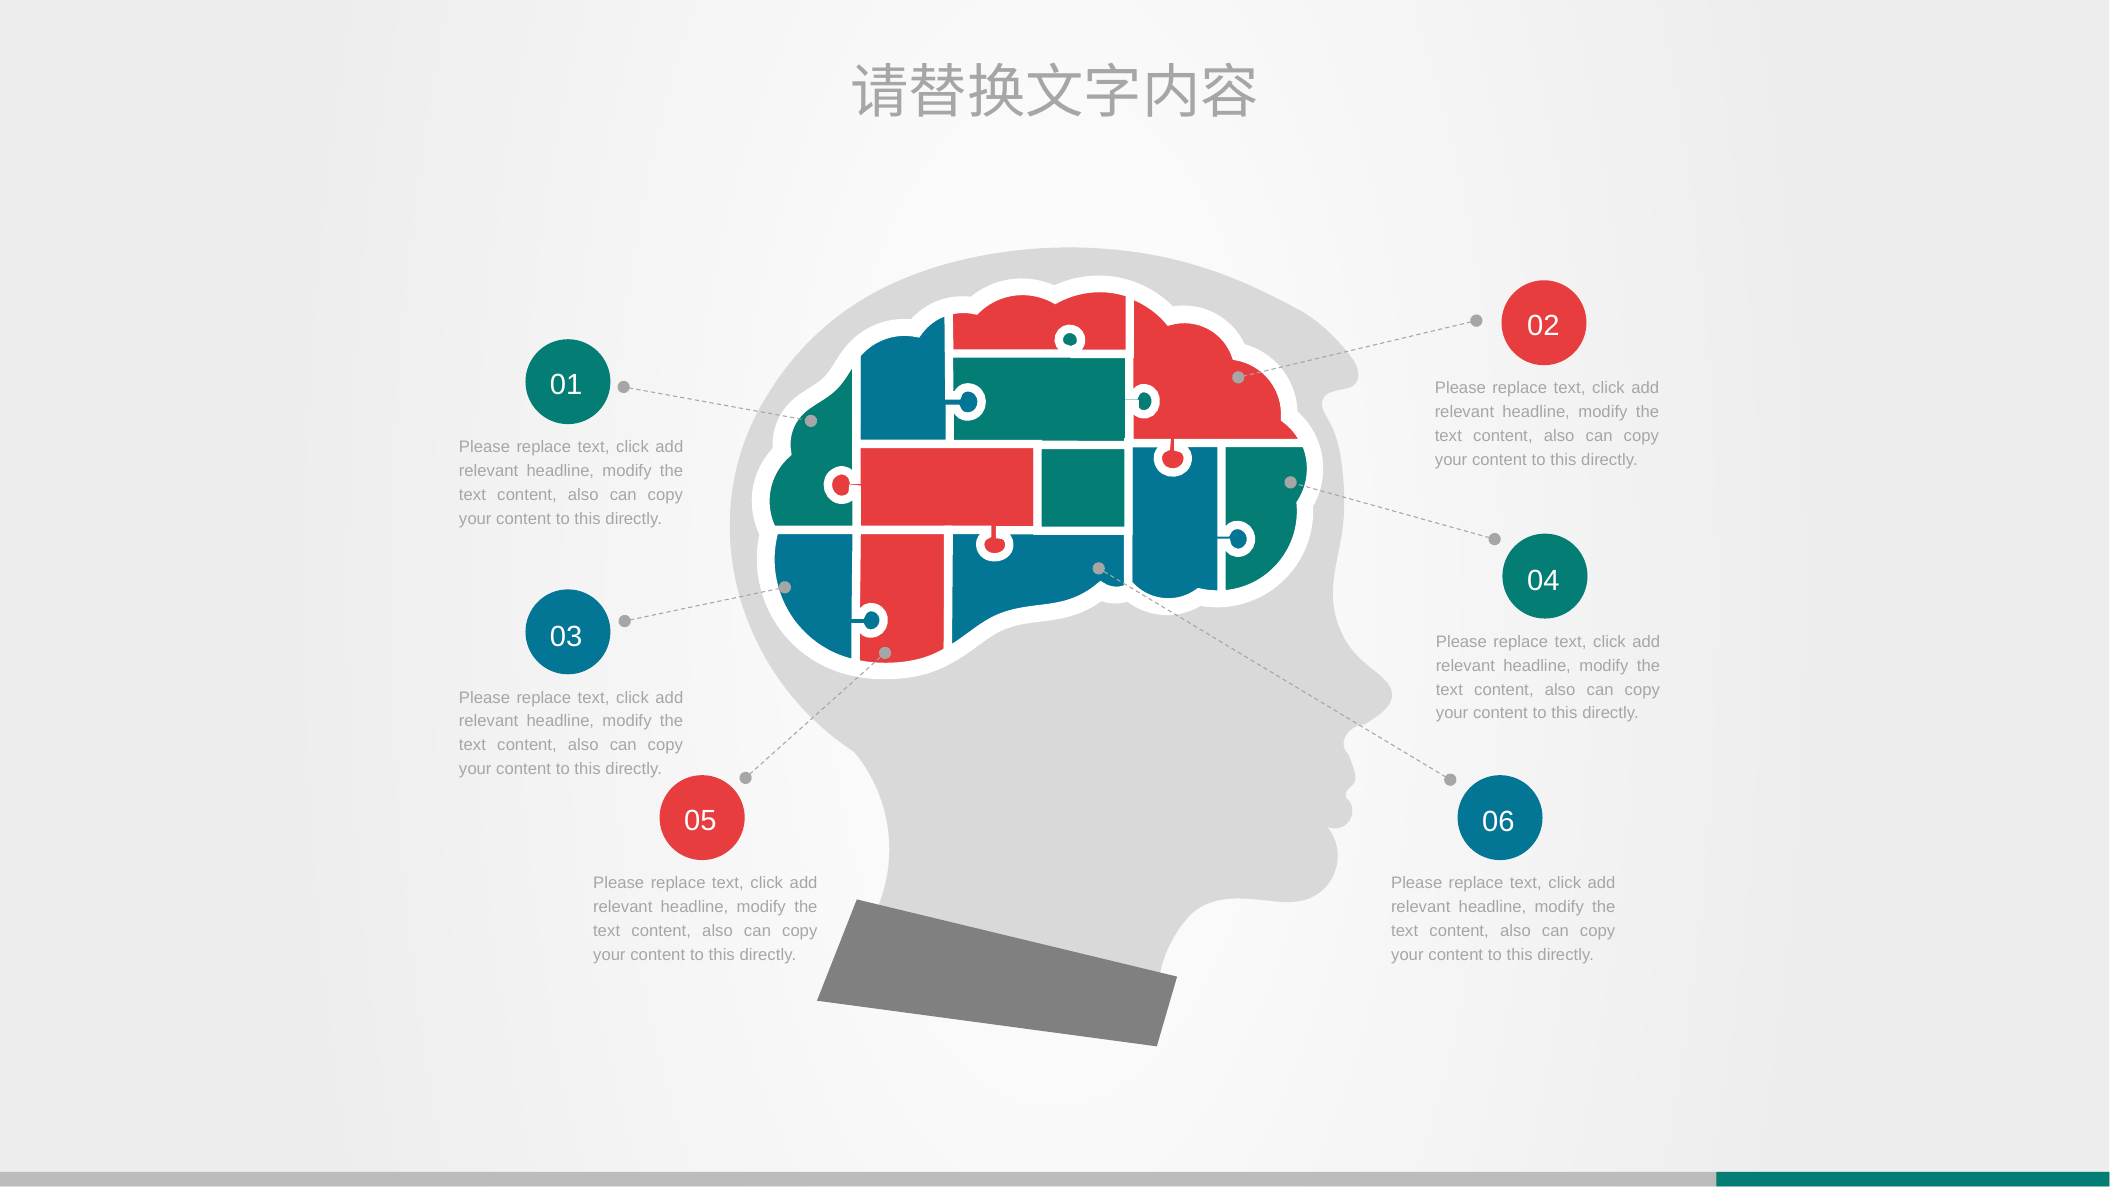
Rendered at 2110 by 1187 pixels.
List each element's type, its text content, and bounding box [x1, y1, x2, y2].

text_box [1501, 280, 1587, 366]
text_box 01 [537, 357, 595, 401]
text_box Please replace text, click add relevant headline, modify the text content, also can copy your content to this directly. [593, 868, 729, 940]
picture [0, 0, 2110, 1171]
text_box 02 [1515, 298, 1572, 342]
text_box [1483, 533, 1501, 546]
text_box Please replace text, click add relevant headline, modify the text content, also can copy your content to this directly. [1435, 626, 1661, 698]
text_box [659, 775, 729, 861]
text_box [618, 615, 637, 628]
text_box Please replace text, click add relevant headline, modify the text content, also can copy your content to this directly. [458, 432, 684, 513]
text_box [1440, 773, 1457, 786]
text_box [1502, 533, 1588, 619]
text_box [729, 247, 1393, 1047]
text_box 04 [1515, 553, 1572, 596]
text_box 05 [672, 793, 729, 837]
text_box 请替换文字内容 [820, 32, 1289, 124]
text_box Please replace text, click add relevant headline, modify the text content, also can copy your content to this directly. [458, 682, 684, 763]
text_box [1464, 314, 1483, 327]
text_box Please replace text, click add relevant headline, modify the text content, also can copy your content to this directly. [1434, 373, 1660, 454]
text_box [617, 380, 636, 394]
text_box 03 [537, 609, 595, 652]
text_box [525, 589, 611, 675]
text_box [1457, 775, 1543, 861]
text_box 06 [1470, 795, 1527, 838]
text_box [525, 339, 611, 425]
text_box Please replace text, click add relevant headline, modify the text content, also can copy your content to this directly. [1393, 868, 1616, 940]
